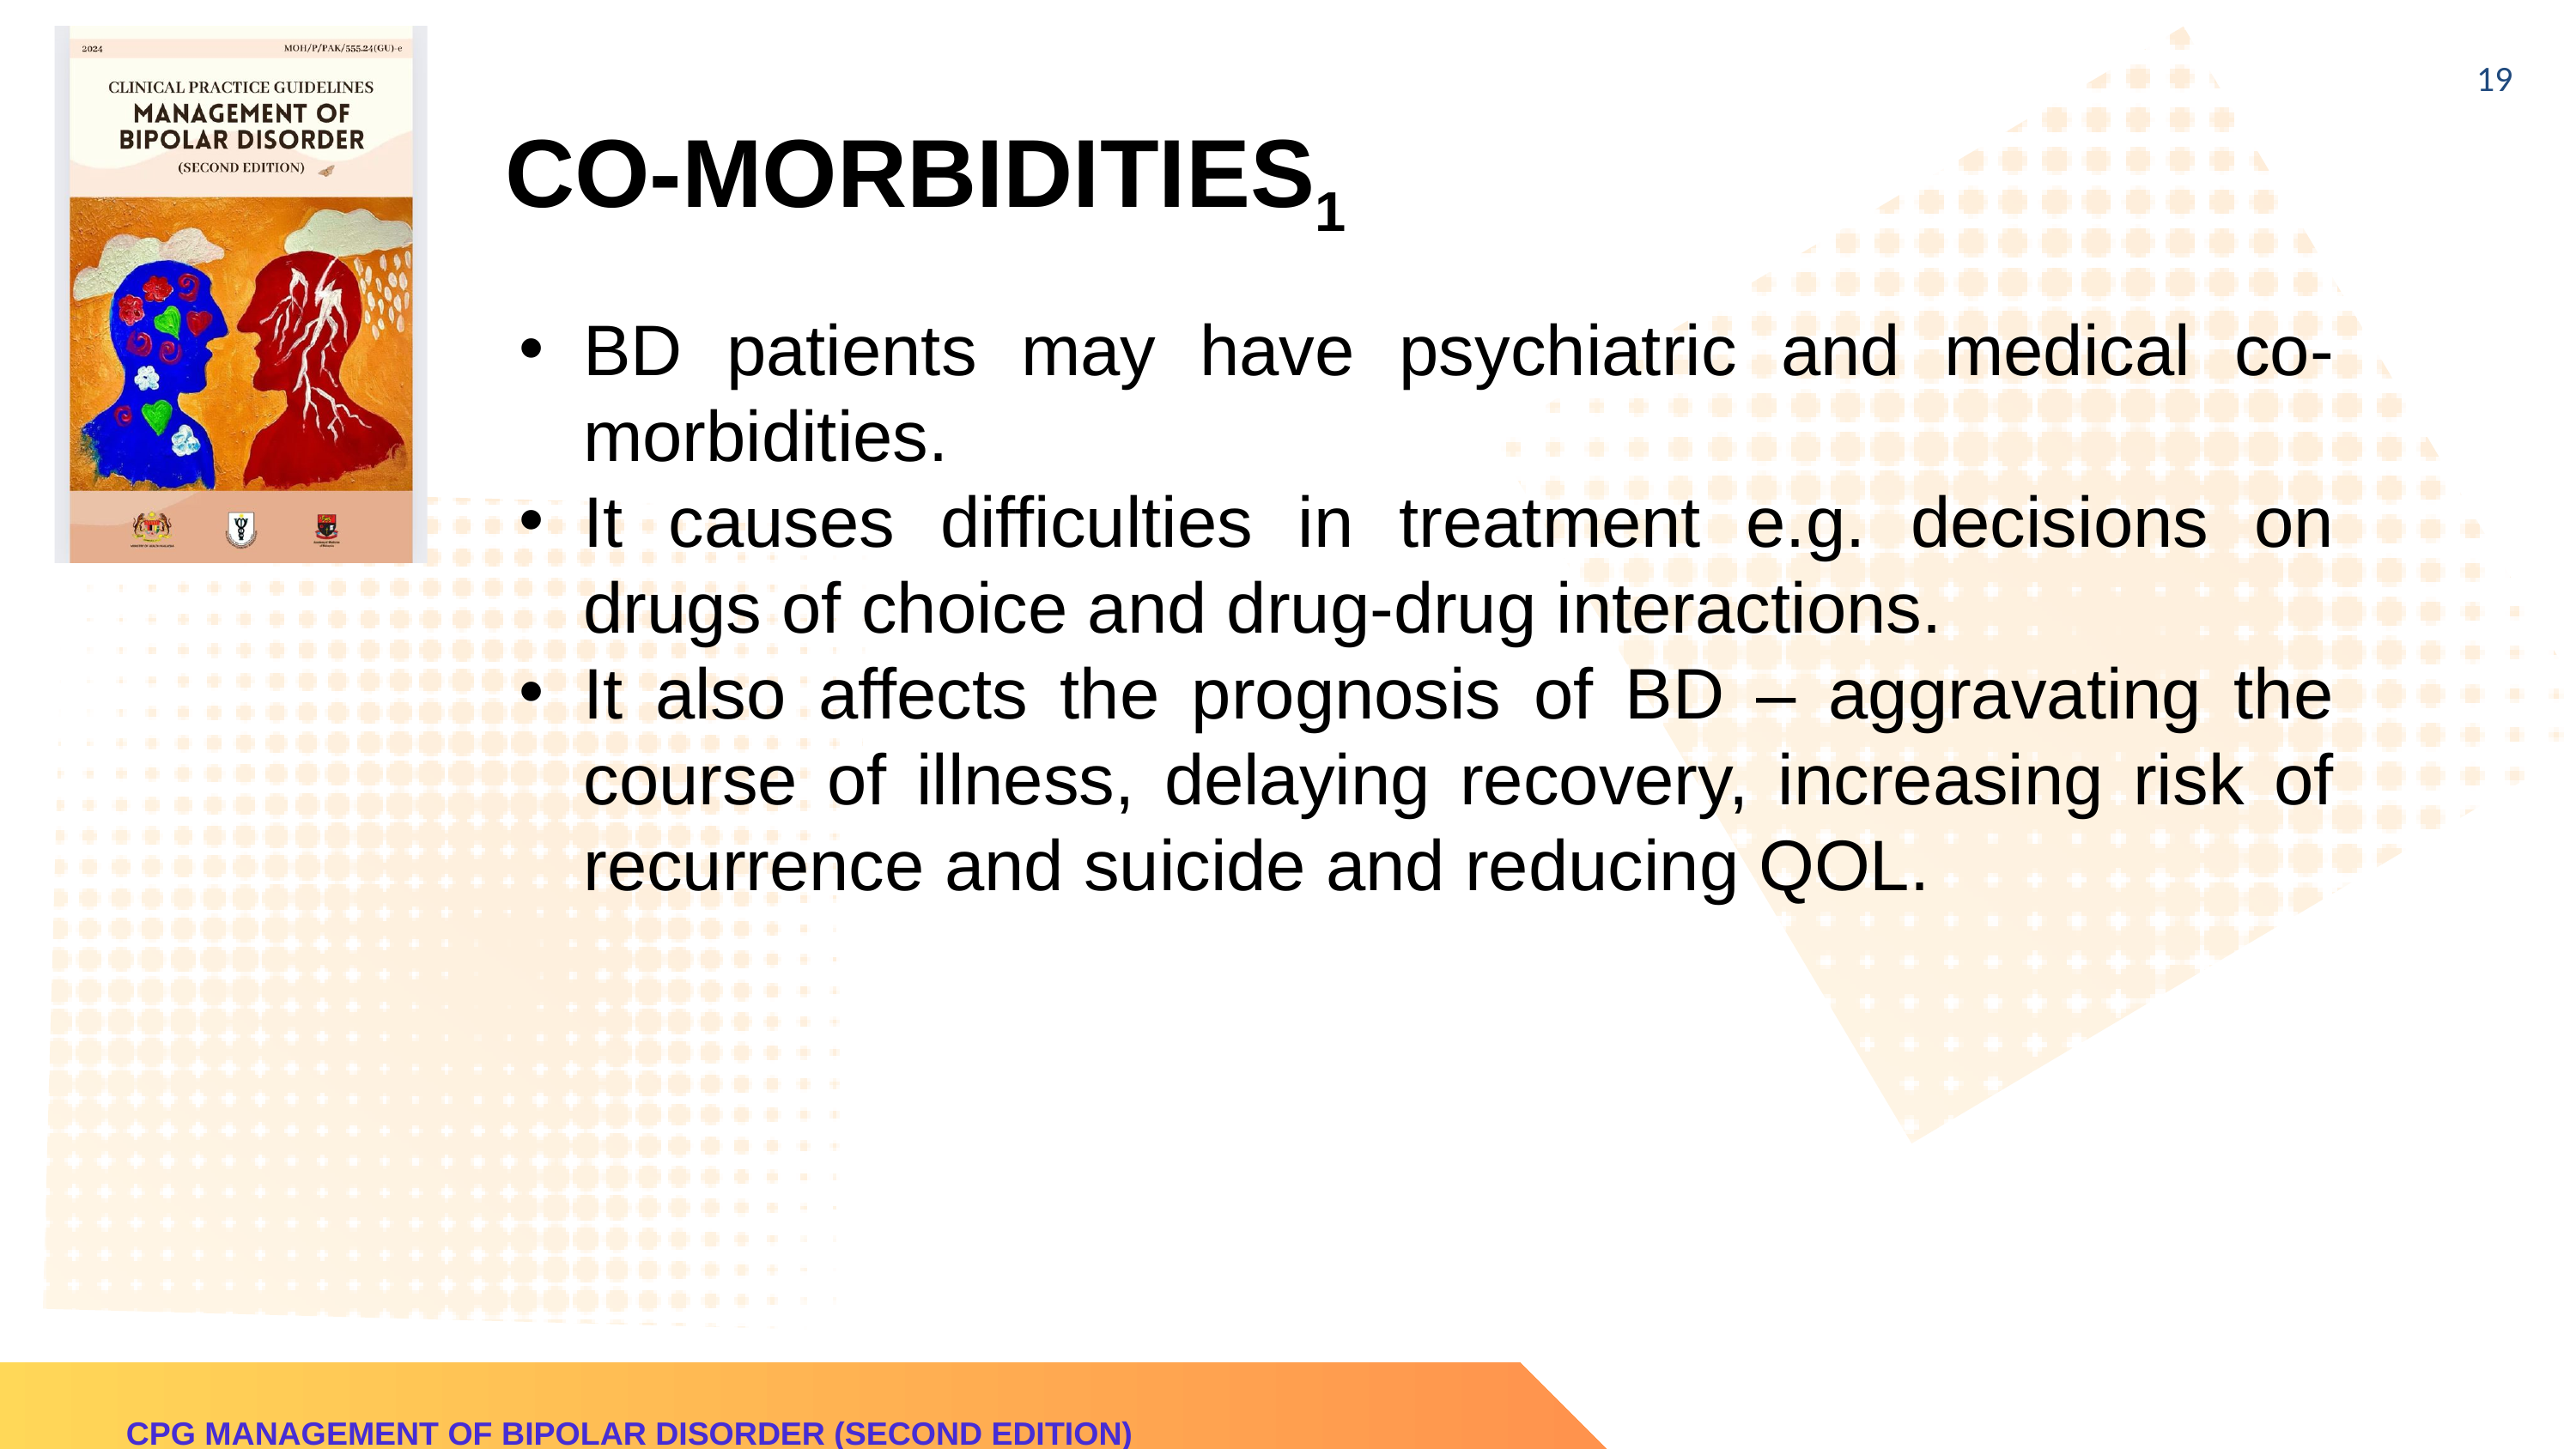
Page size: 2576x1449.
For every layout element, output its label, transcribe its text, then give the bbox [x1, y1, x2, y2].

slide_number 19 [2225, 51, 2526, 103]
text_box [1539, 302, 2576, 1144]
text_box BD patients may have psychiatric and medical co-morbidities. It causes difficulties in treatment e.g. decisions on drugs of choice and drug-drug interactions. It also affects the prognosis of BD – aggravating the course of illness, delaying recovery, increasing risk of recurrence and suicide and reducing QOL. [506, 298, 2348, 517]
text_box [1726, 26, 2345, 298]
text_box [0, 1361, 1648, 1449]
text_box CO-MORBIDITIES1 [492, 104, 2226, 295]
text_box [54, 26, 428, 563]
text_box [43, 496, 869, 1331]
